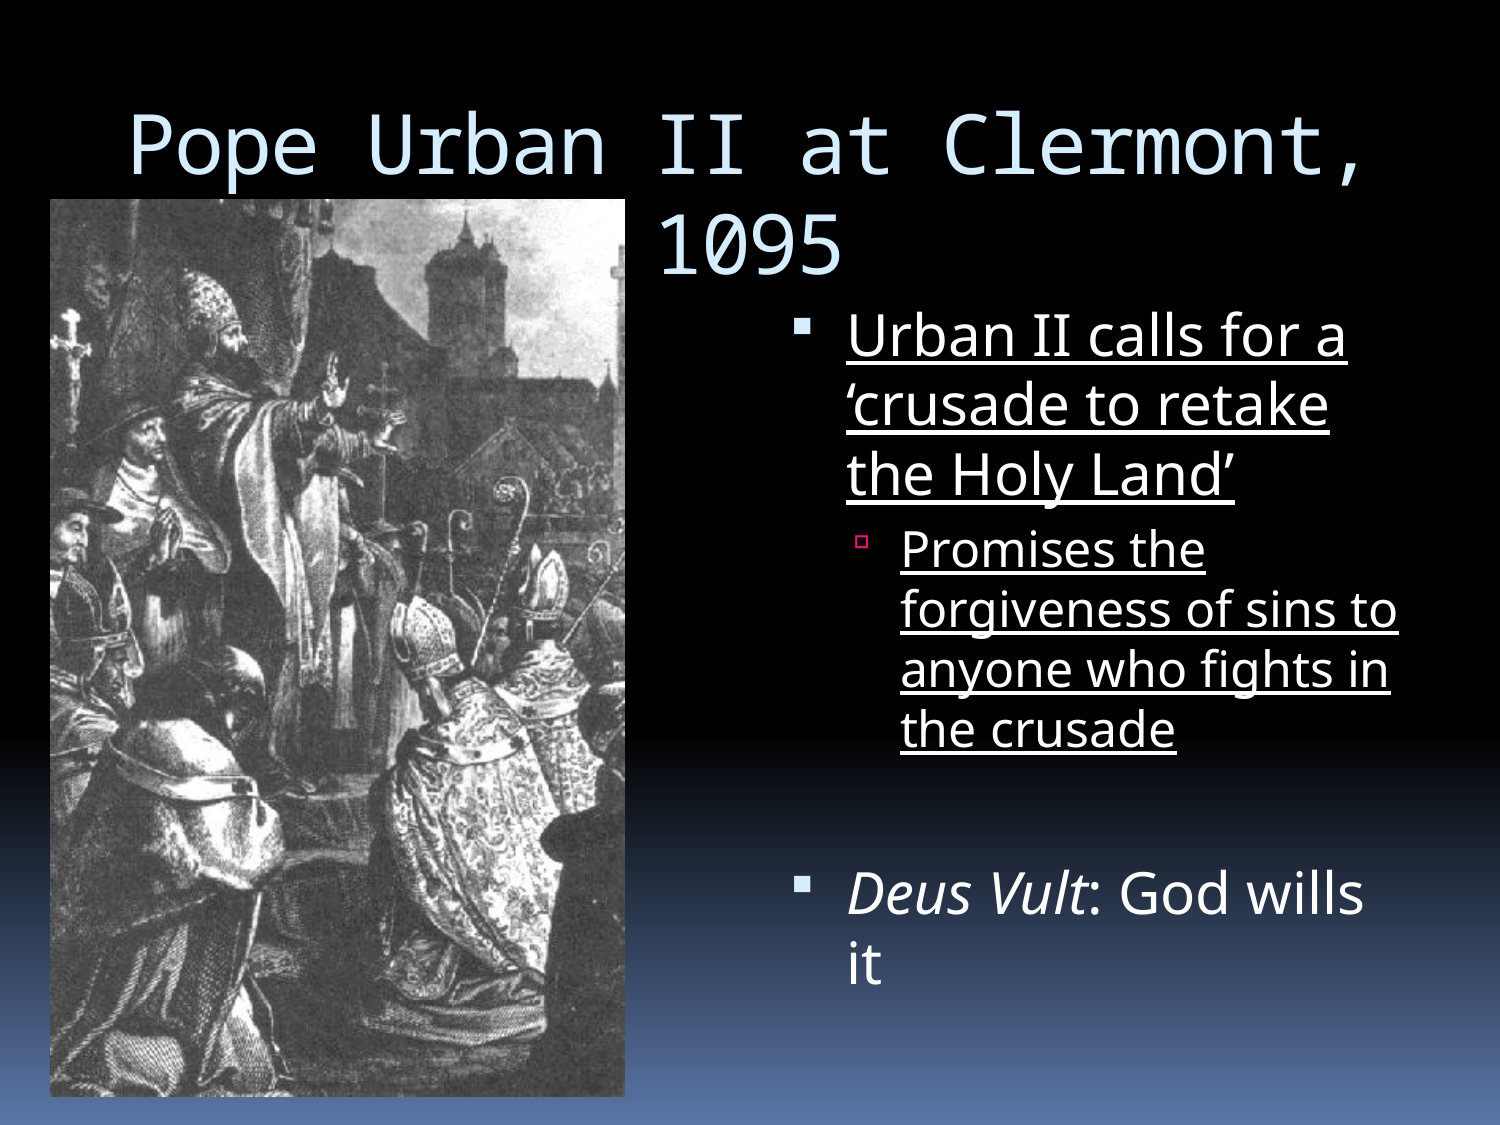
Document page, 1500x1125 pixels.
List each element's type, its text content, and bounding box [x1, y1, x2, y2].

title Pope Urban II at Clermont, 1095 [75, 83, 1425, 234]
list Urban II calls for a ‘crusade to retake the Holy Land’ Promises the forgiveness of sins to anyone who fights in the crusade Deus Vult: God wills it [763, 290, 1427, 1033]
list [49, 199, 626, 1097]
